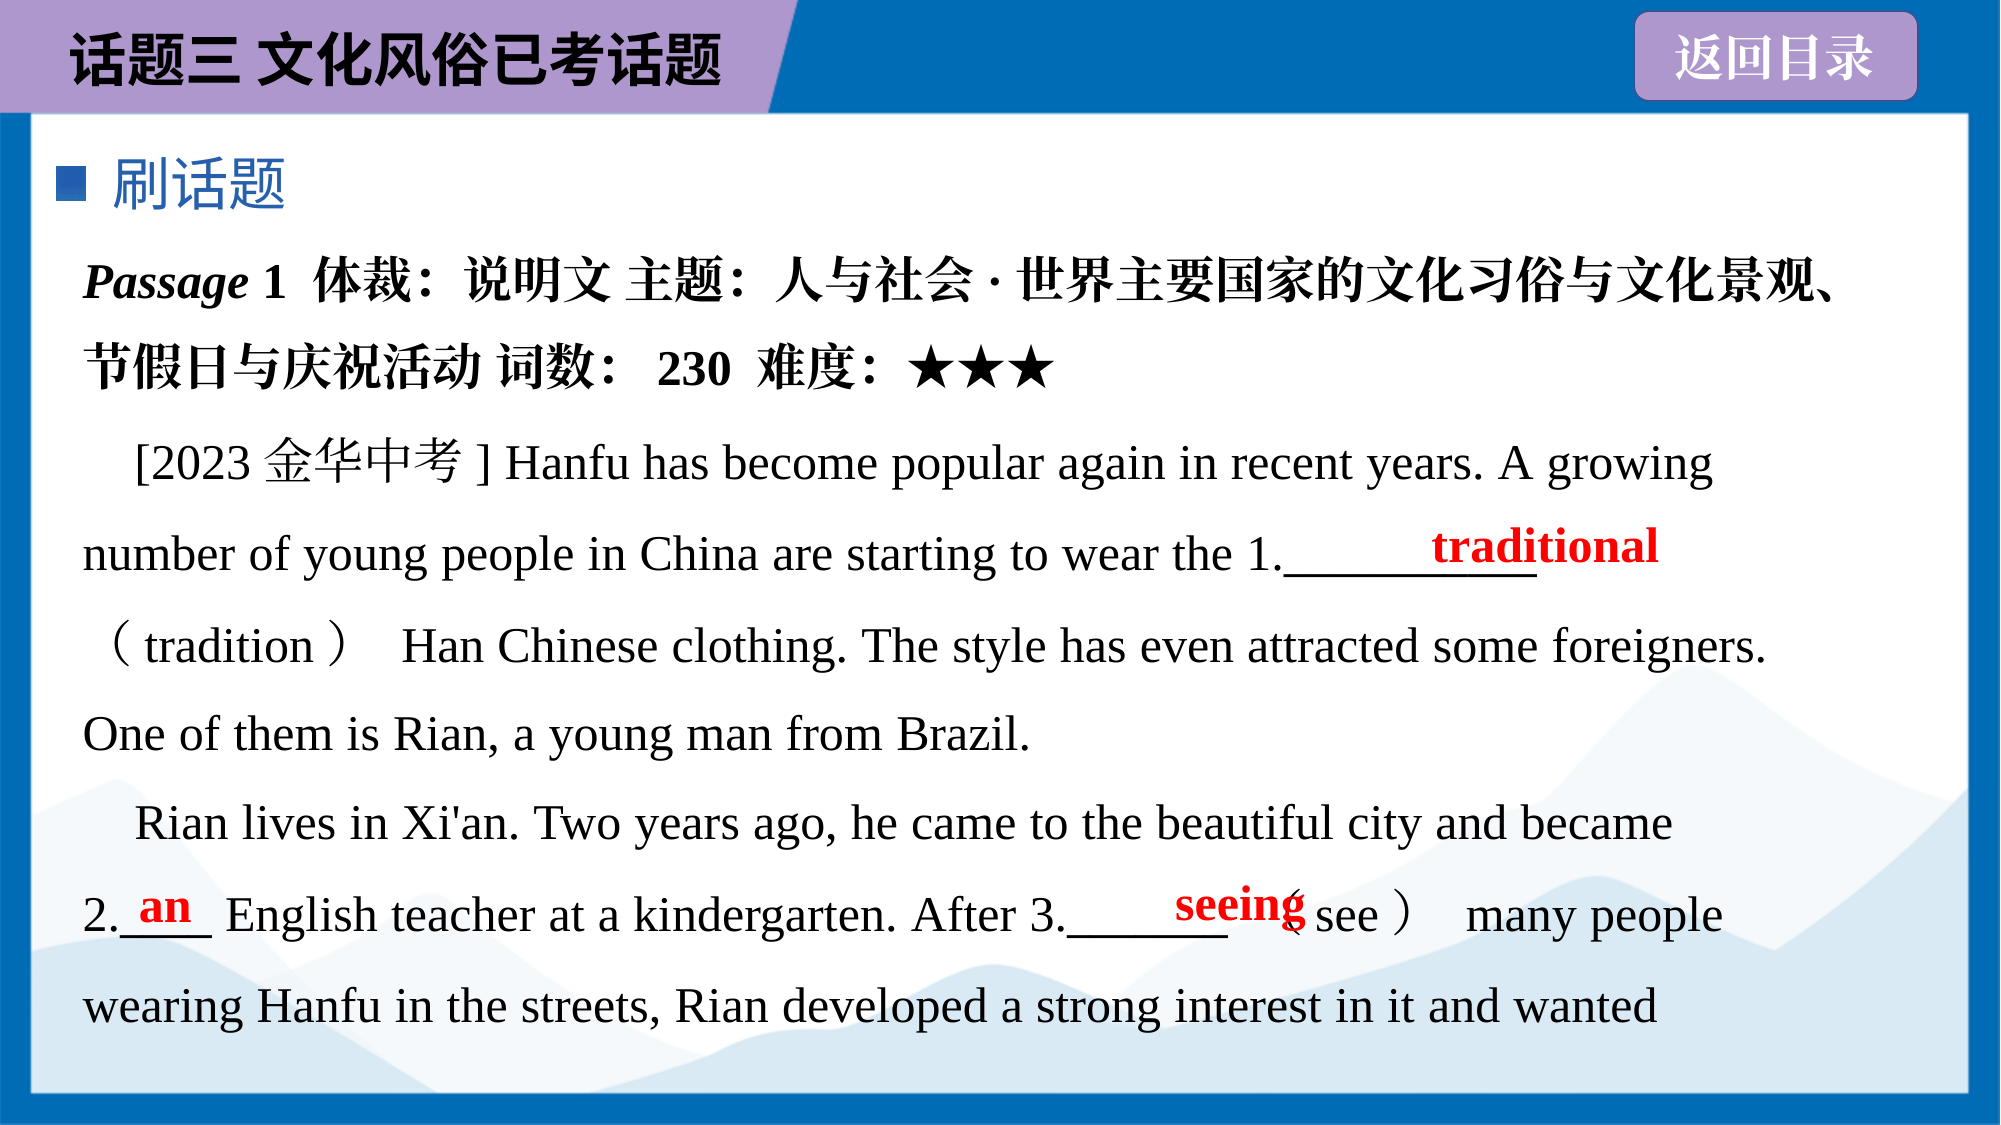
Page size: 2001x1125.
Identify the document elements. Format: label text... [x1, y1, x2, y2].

picture [0, 0, 2000, 1125]
text_box an [120, 845, 210, 924]
text_box [2023金华中考] Hanfu has become popular again in recent years. A growing number of young people in China are starting to wear the 1.___________ （tradition） Han Chinese clothing. The style has even attracted some foreigners. One of them is Rian, a young man from Brazil. [82, 397, 1917, 751]
text_box Passage 1 体裁：说明文 主题：人与社会·世界主要国家的文化习俗与文化景观、 节假日与庆祝活动 词数：230 难度：★★★ [82, 216, 1917, 387]
text_box traditional [1413, 484, 1678, 564]
text_box 刷话题 [112, 146, 1917, 216]
text_box Rian lives in Xi'an. Two years ago, he came to the beautiful city and became 2.____ English teacher at a kindergarten. After 3._______ （see） many people wearing Hanfu in the streets, Rian developed a strong interest in it and wanted [82, 757, 1917, 1033]
text_box seeing [1157, 842, 1324, 922]
